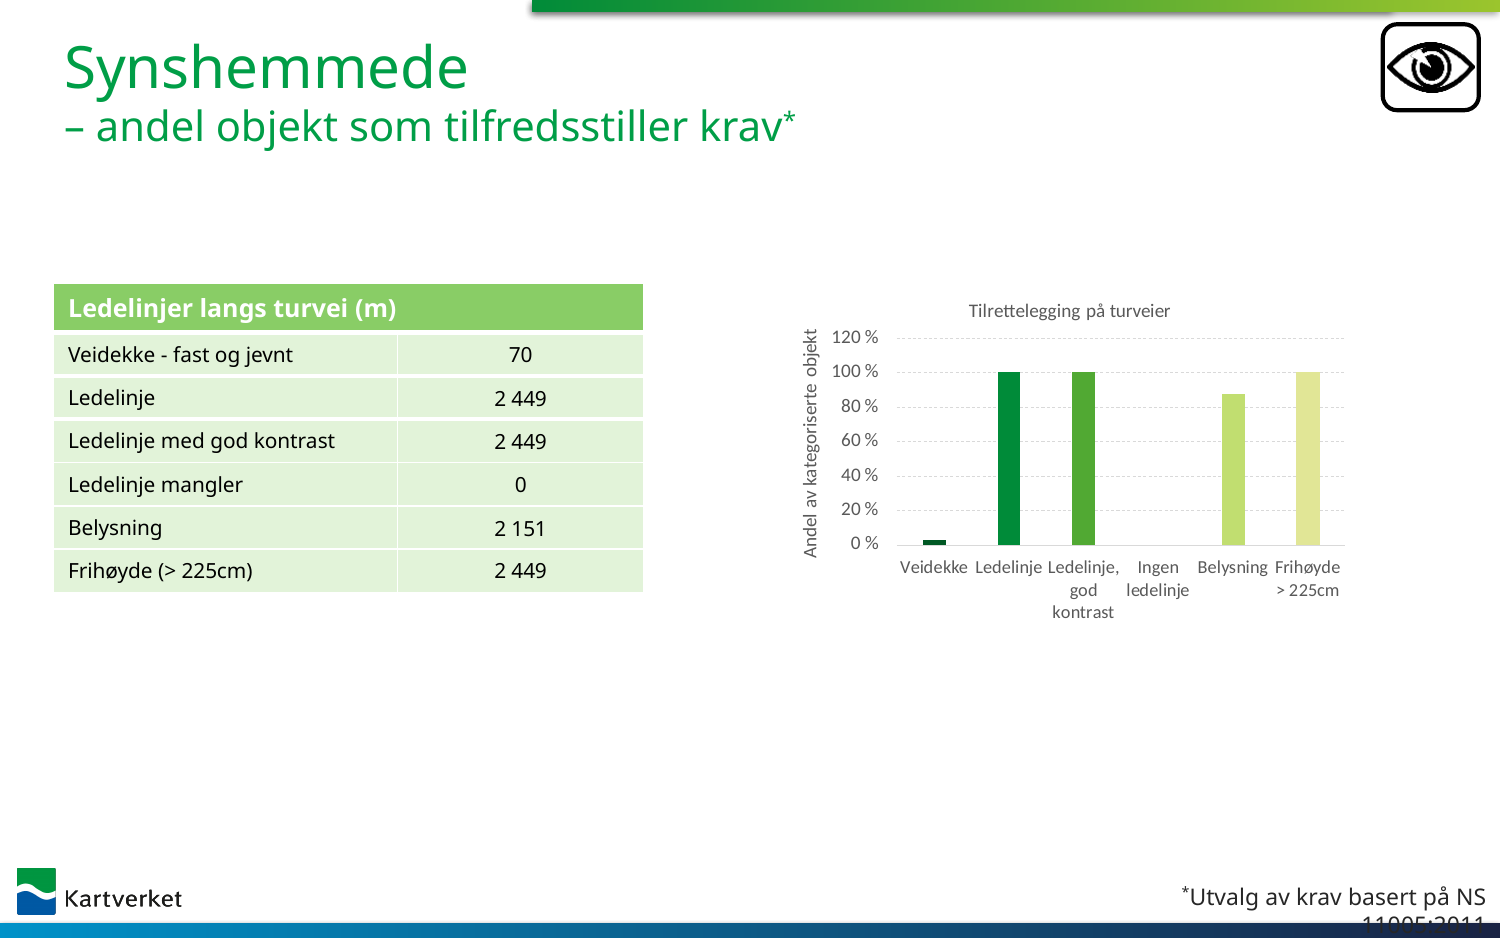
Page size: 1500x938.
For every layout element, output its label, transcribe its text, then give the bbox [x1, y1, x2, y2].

table_cell Ledelinje med god kontrast [54, 421, 397, 462]
table_cell Frihøyde (> 225cm) [54, 550, 397, 592]
picture [791, 291, 1348, 630]
table_cell 2 449 [398, 421, 643, 462]
table_cell 2 449 [398, 378, 643, 417]
table_cell Ledelinje mangler [54, 463, 397, 505]
text_box *Utvalg av krav basert på NS 11005:2011 [1068, 873, 1500, 938]
table_cell 70 [398, 335, 643, 374]
table_cell Veidekke - fast og jevnt [54, 335, 397, 374]
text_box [1382, 24, 1480, 111]
table_cell Ledelinje [54, 378, 397, 417]
table_cell 0 [398, 463, 643, 505]
table_cell 2 449 [398, 550, 643, 592]
table_cell Belysning [54, 507, 397, 548]
text_box Synshemmede – andel objekt som tilfredsstiller krav* [49, 24, 1431, 158]
table_cell 2 151 [398, 507, 643, 548]
table_header Ledelinjer langs turvei (m) [54, 284, 643, 330]
